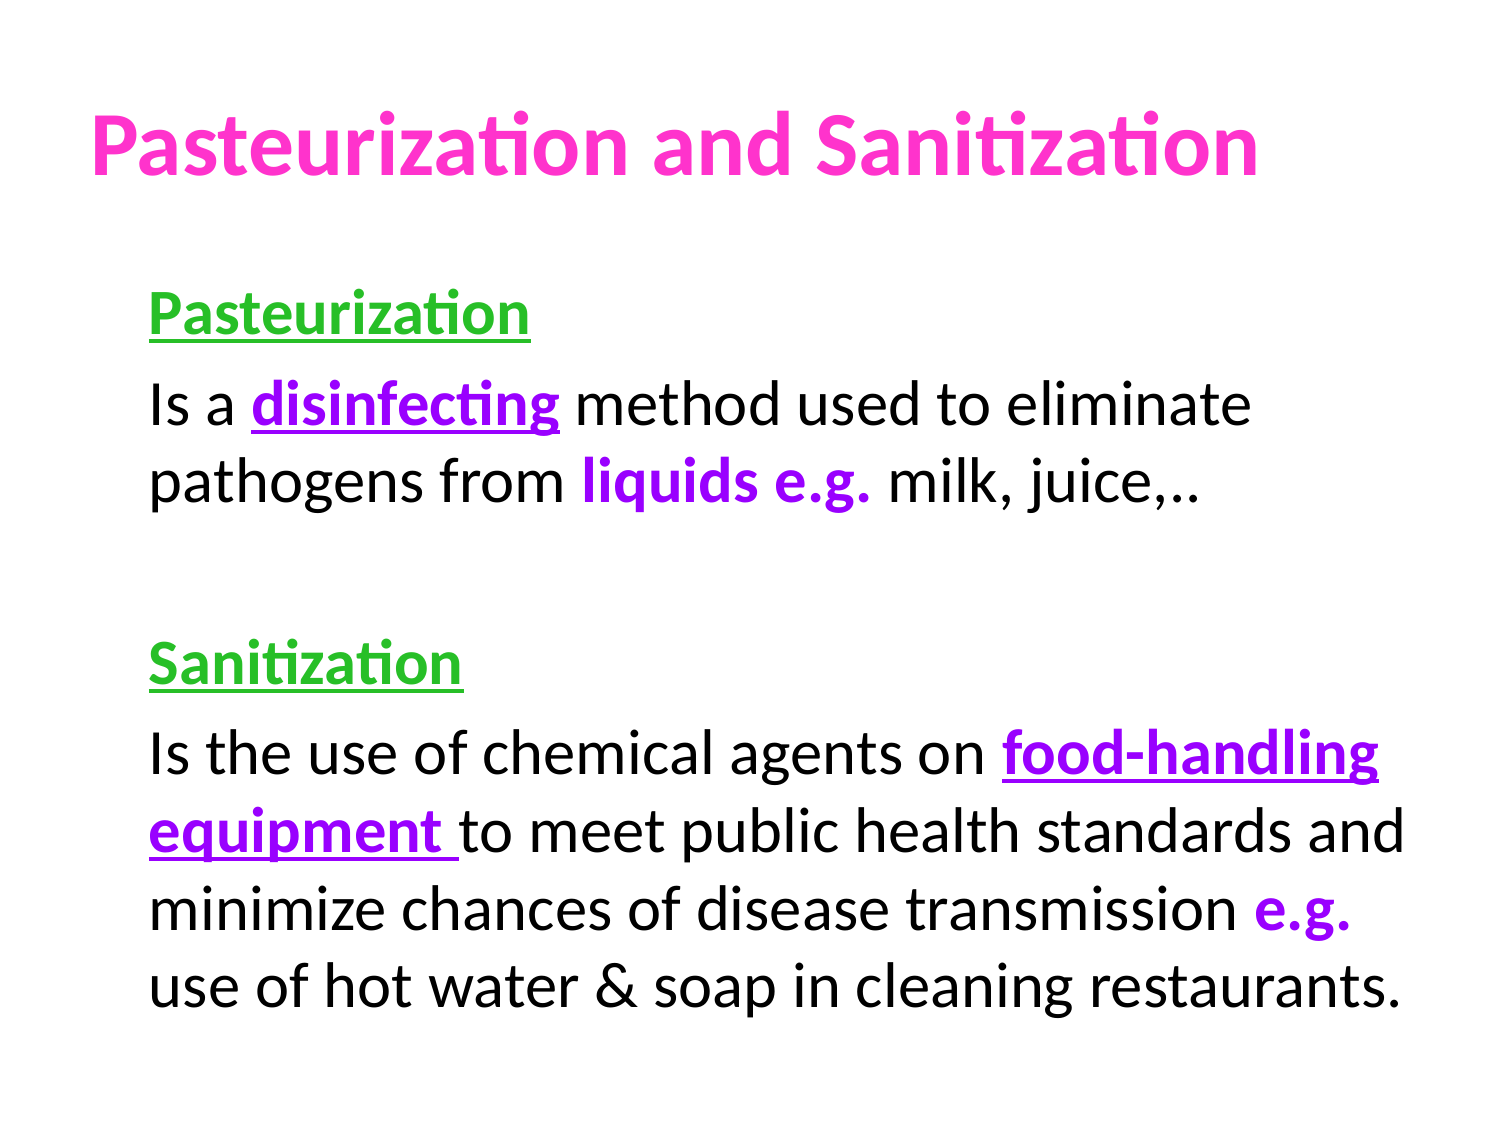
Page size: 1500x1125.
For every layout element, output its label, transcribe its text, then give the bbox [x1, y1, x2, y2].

title Pasteurization and Sanitization [75, 45, 1425, 233]
list Pasteurization Is a disinfecting method used to eliminate pathogens from liquids e.g. milk, juice,.. Sanitization Is the use of chemical agents on food-handling equipment to meet public health standards and minimize chances of disease transmission e.g. use of hot water & soap in cleaning restaurants. [75, 262, 1425, 1043]
